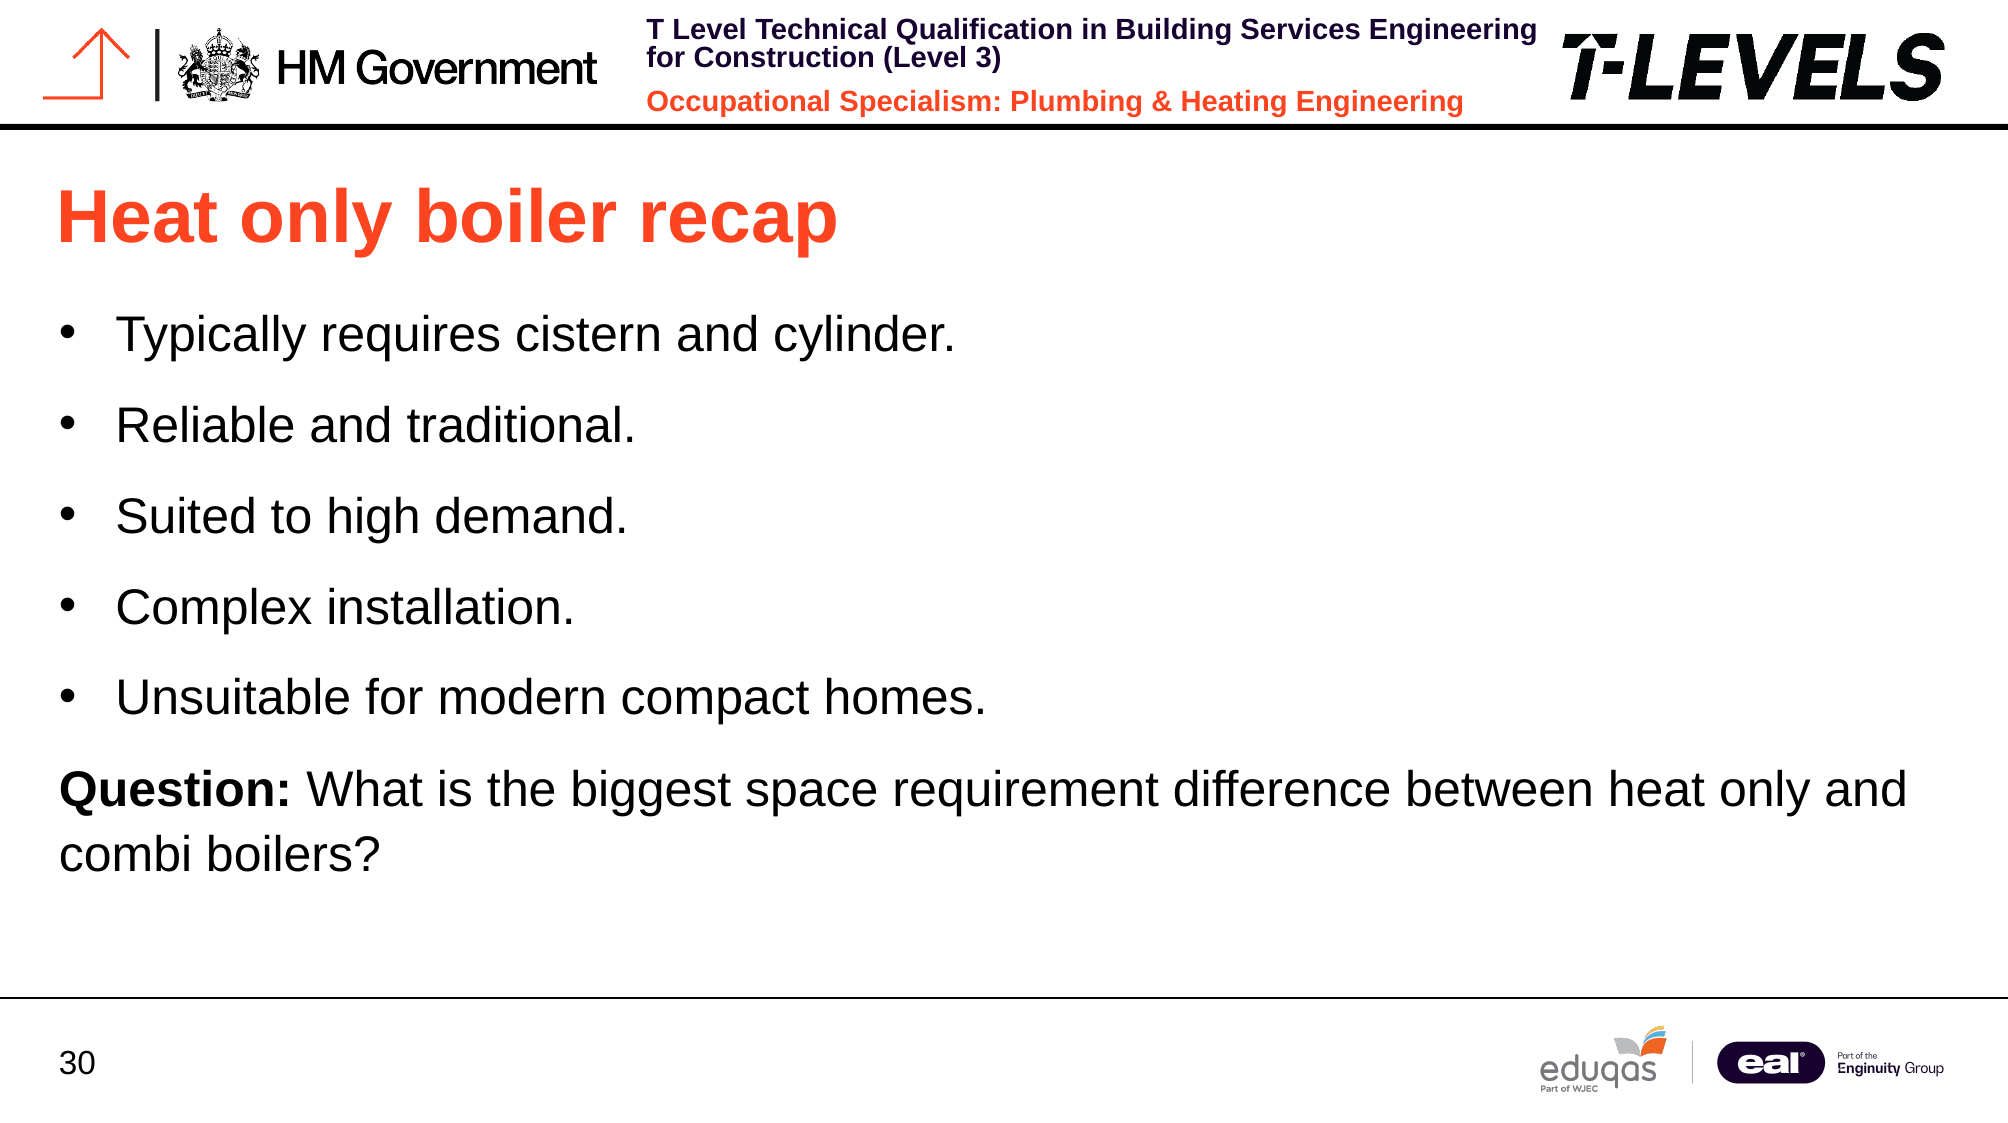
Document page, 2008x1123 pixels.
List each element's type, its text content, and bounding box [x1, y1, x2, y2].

picture [1535, 1021, 1949, 1097]
picture [155, 28, 597, 102]
picture [38, 27, 136, 100]
picture [1543, 25, 1964, 108]
list Typically requires cistern and cylinder. Reliable and traditional. Suited to high demand. Complex installation. Unsuitable for modern compact homes. Question: What is the biggest space requirement difference between heat only and combi boilers? [59, 295, 1949, 975]
title Heat only boiler recap [41, 111, 1949, 314]
